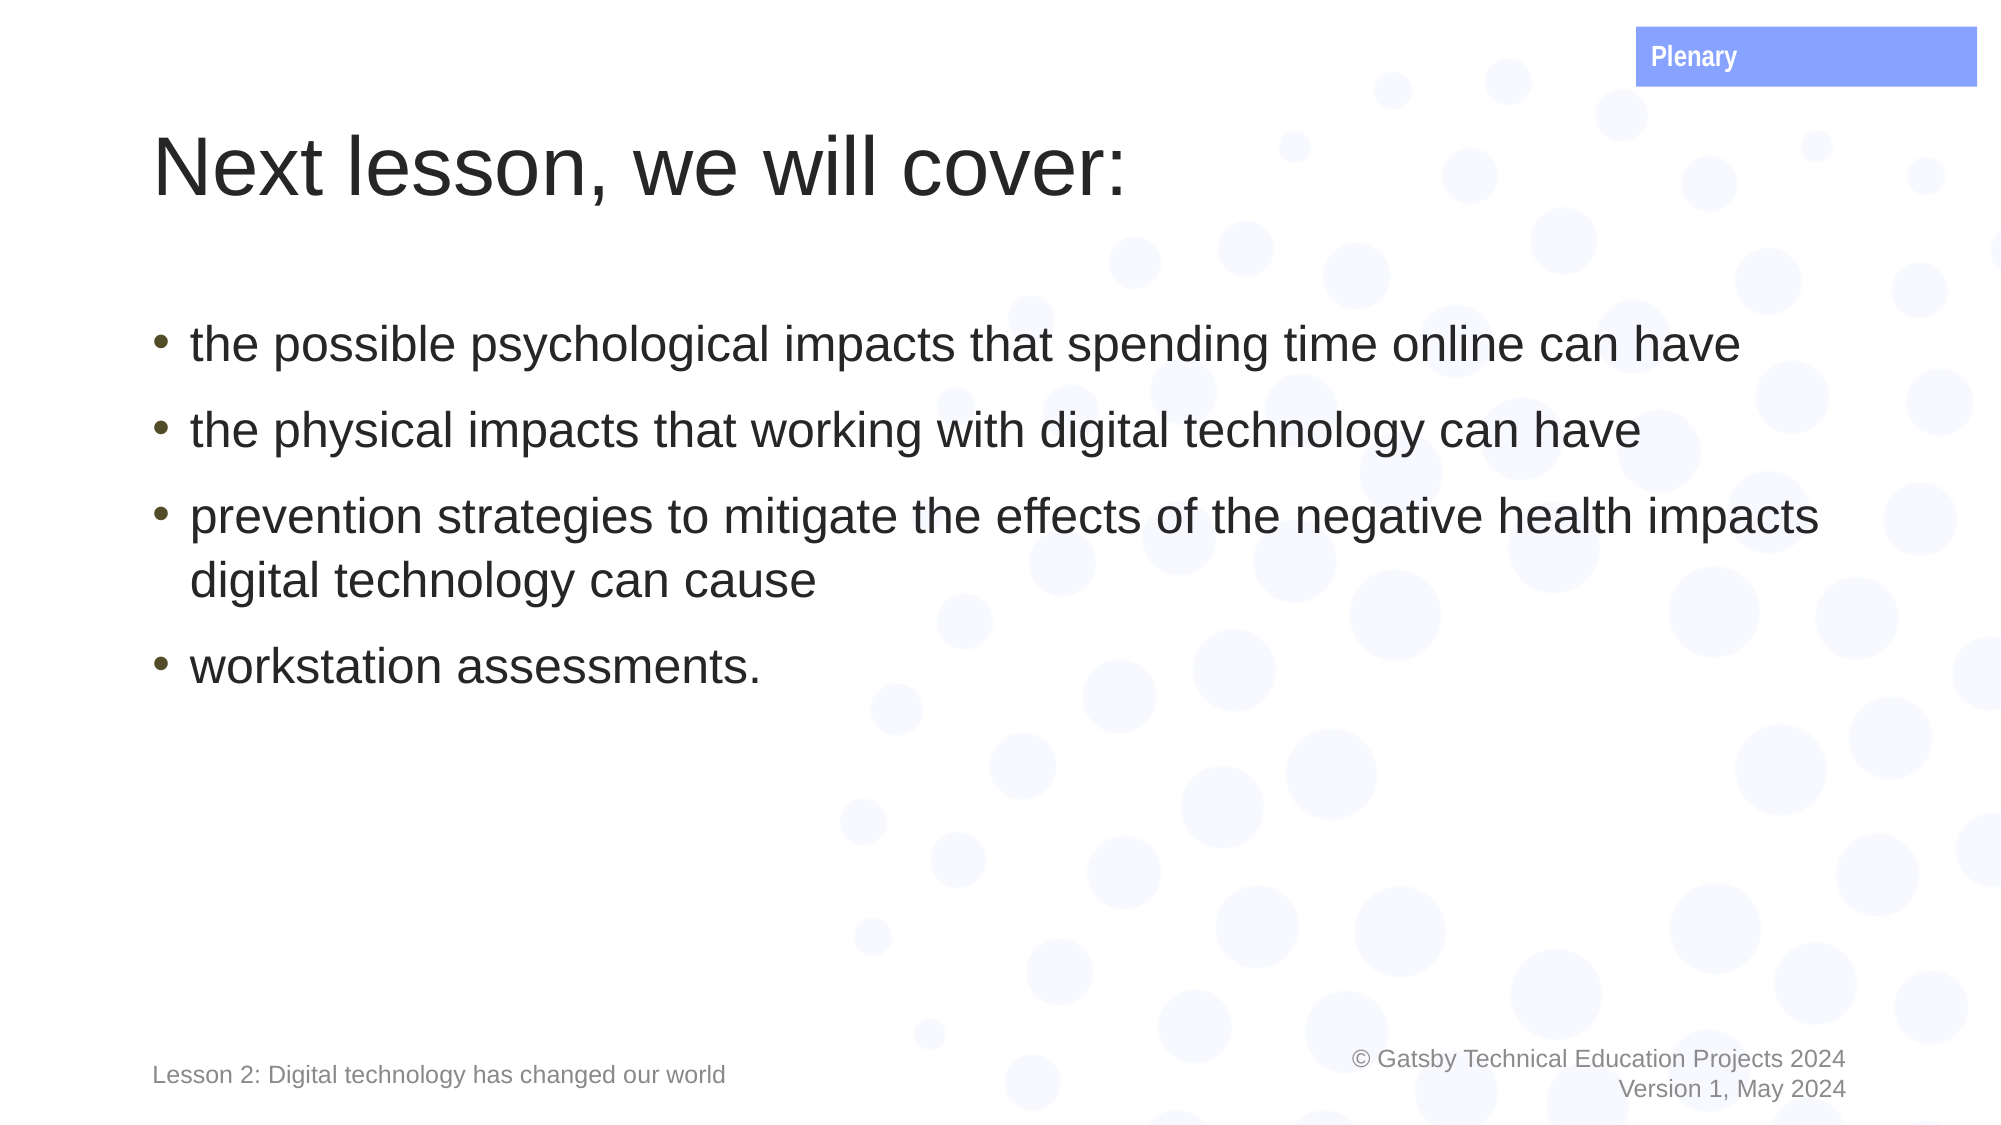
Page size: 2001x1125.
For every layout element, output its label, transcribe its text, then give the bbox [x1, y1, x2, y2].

list Lesson 2: Digital technology has changed our world [137, 1042, 906, 1103]
list Plenary [1636, 26, 1978, 87]
list the possible psychological impacts that spending time online can have the physical impacts that working with digital technology can have prevention strategies to mitigate the effects of the negative health impacts digital technology can cause workstation assessments. [137, 299, 1863, 1014]
title Next lesson, we will cover: [137, 59, 1863, 278]
